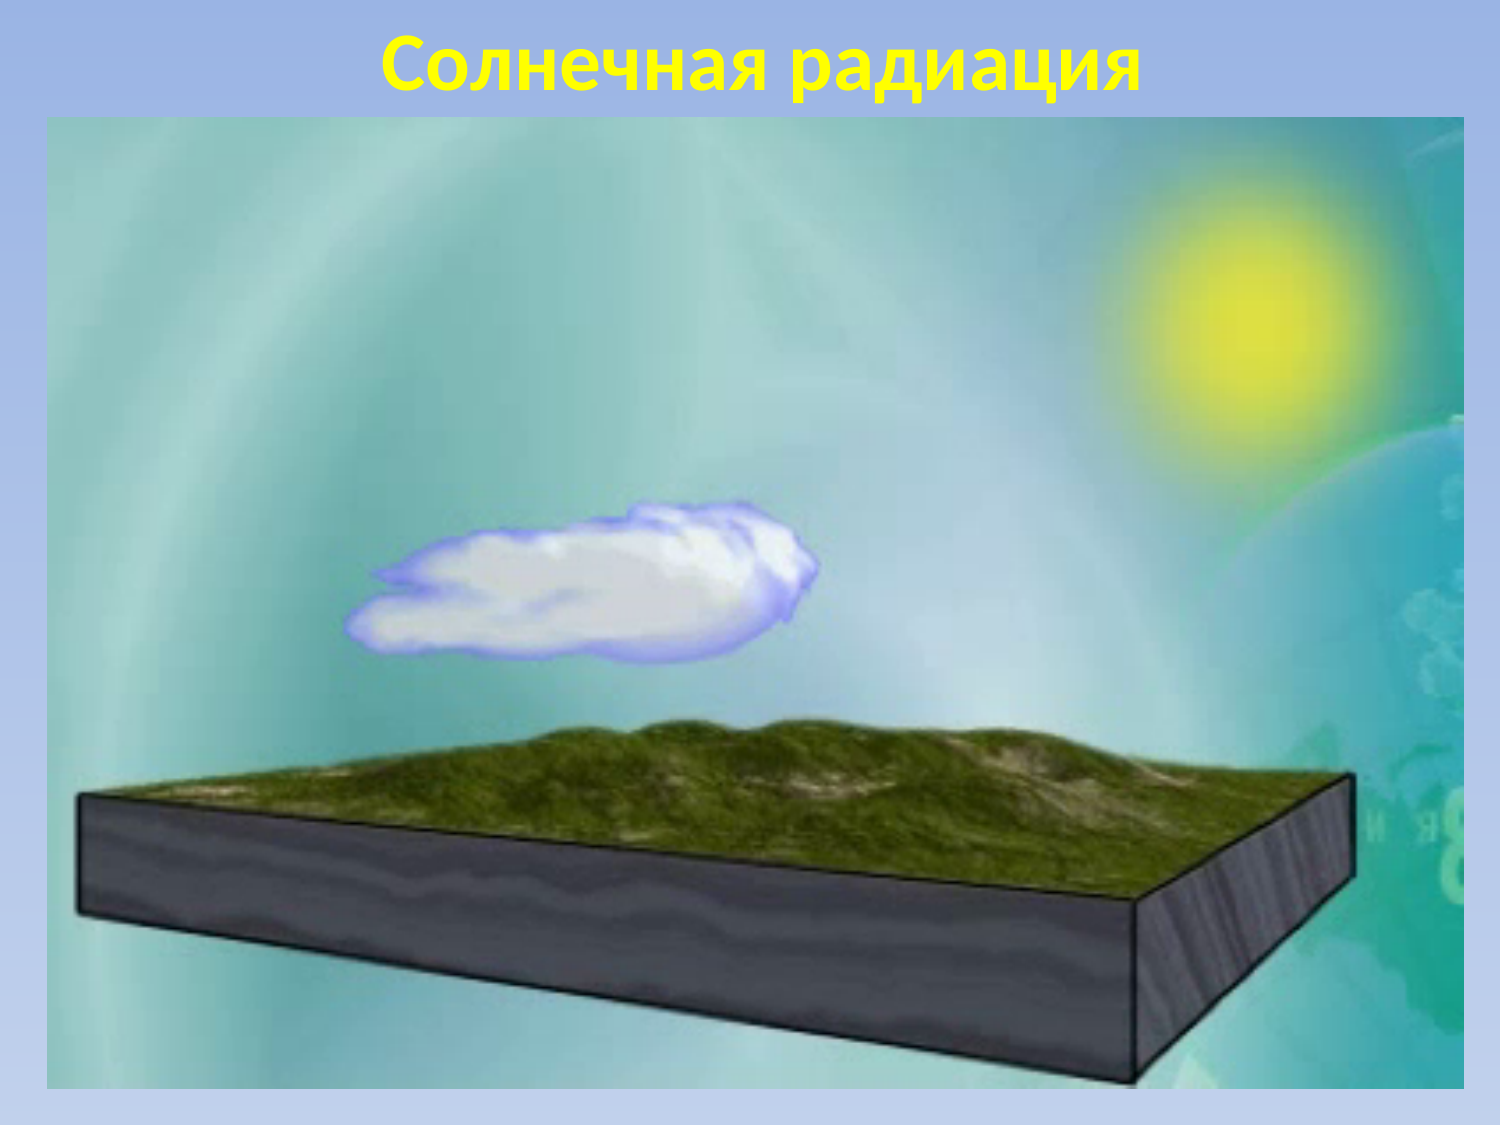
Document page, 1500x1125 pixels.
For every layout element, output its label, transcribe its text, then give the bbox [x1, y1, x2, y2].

text_box Солнечная радиация [366, 0, 1161, 115]
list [46, 116, 1466, 1090]
